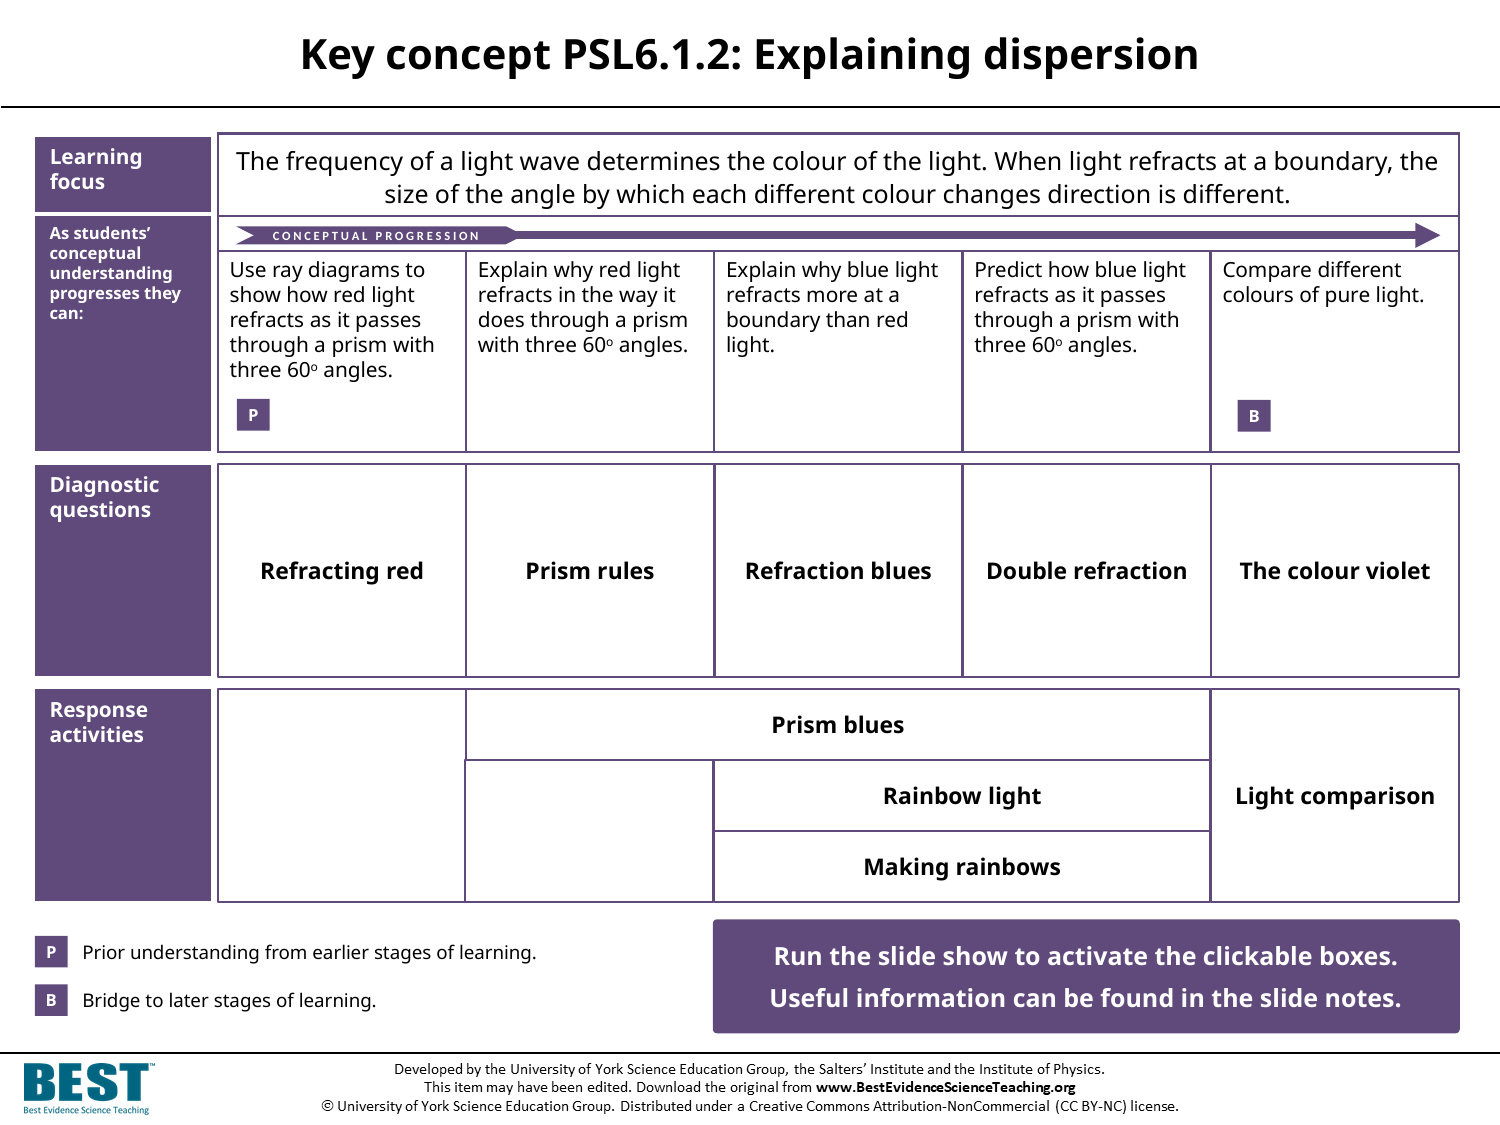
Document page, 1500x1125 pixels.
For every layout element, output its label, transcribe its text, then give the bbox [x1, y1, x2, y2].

picture [0, 106, 1500, 1125]
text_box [34, 133, 1460, 902]
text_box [34, 933, 679, 1019]
text_box Key concept PSL6.1.2: Explaining dispersion [0, 0, 1500, 105]
